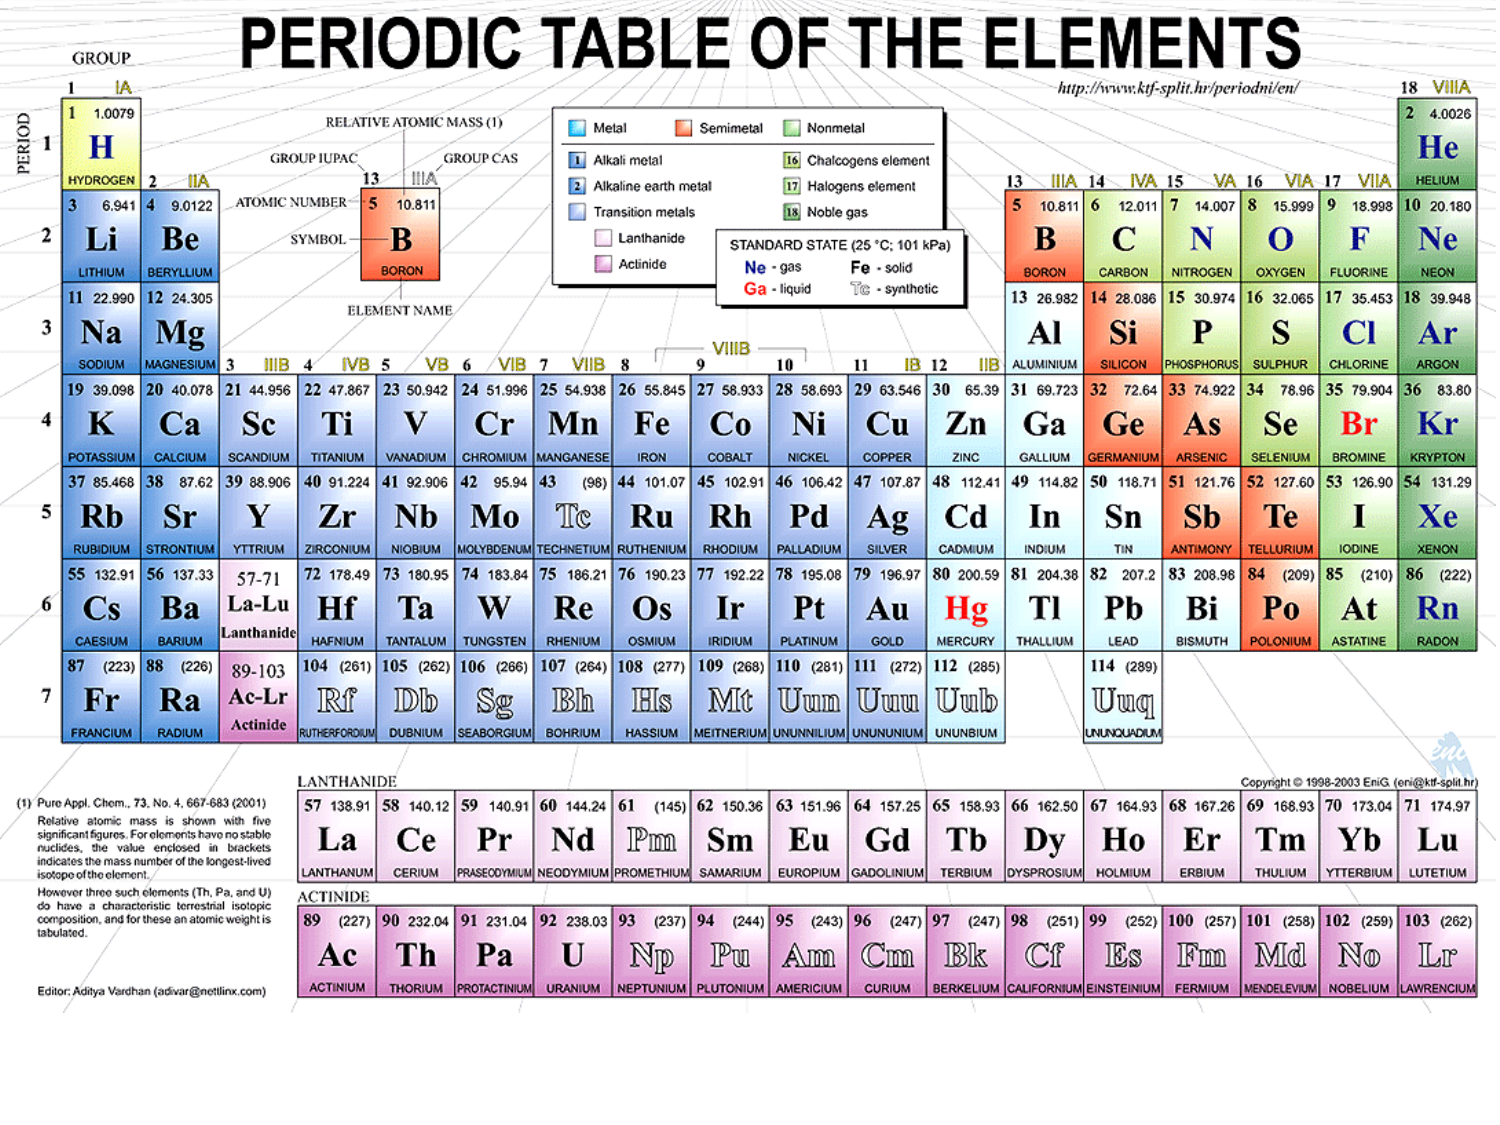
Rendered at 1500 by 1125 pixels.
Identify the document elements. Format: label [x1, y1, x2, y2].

picture [0, 0, 1496, 1013]
